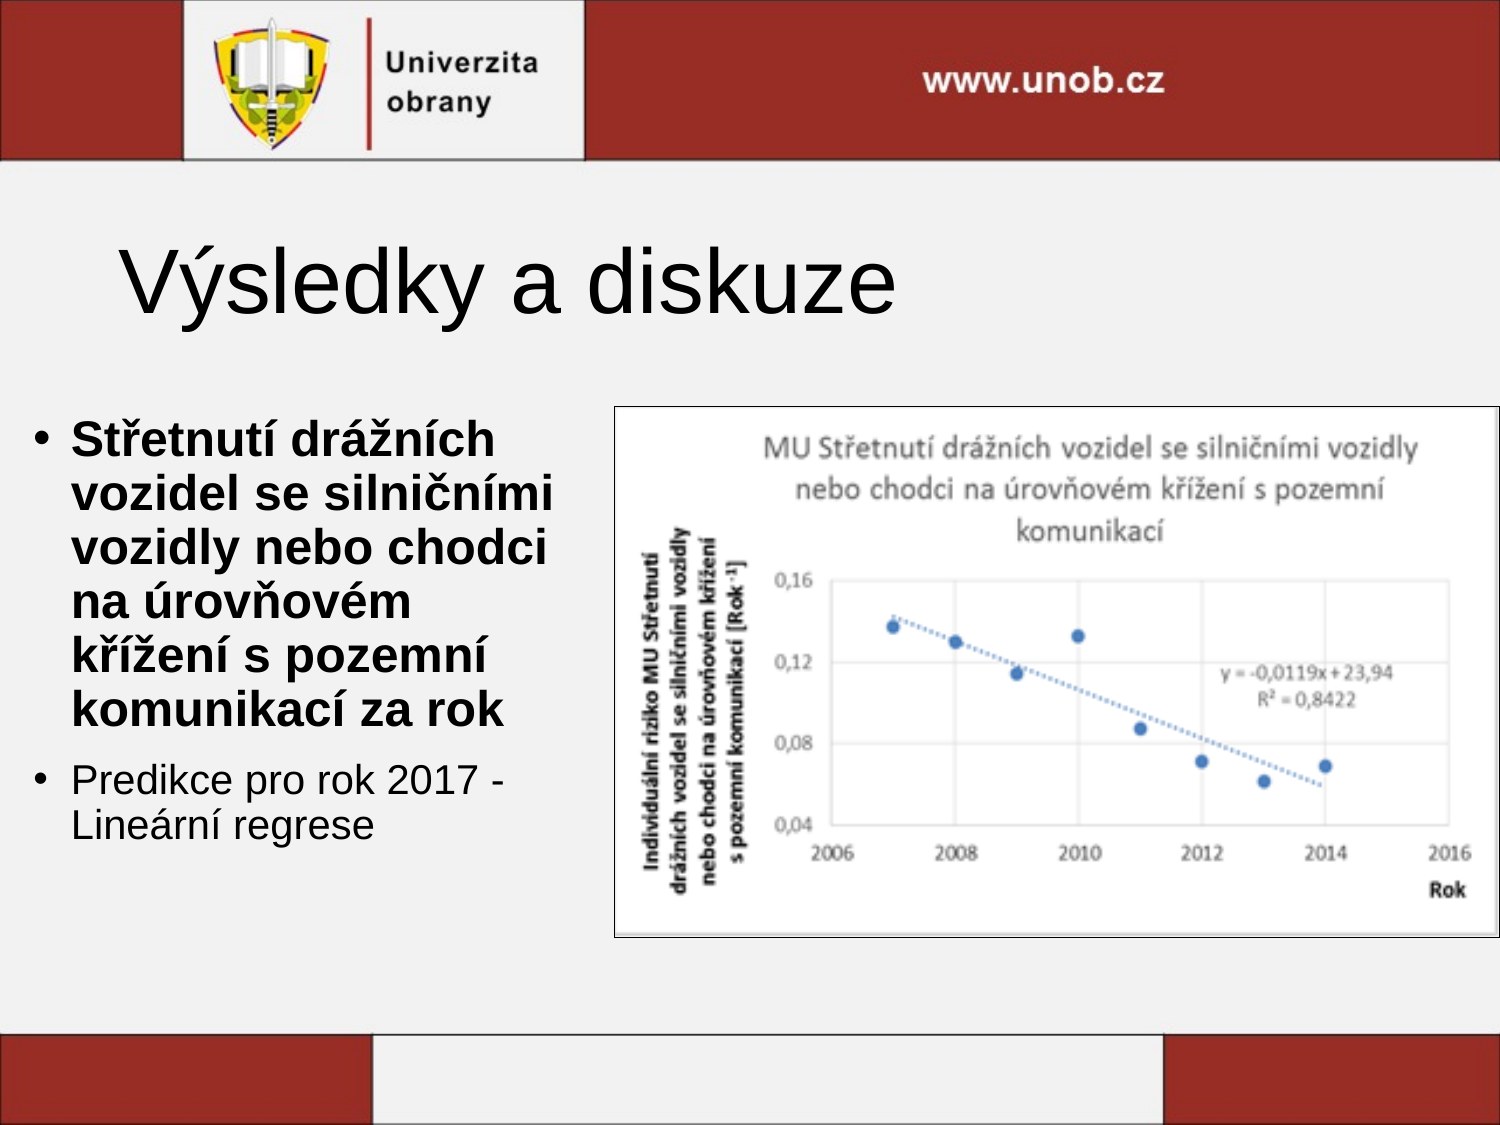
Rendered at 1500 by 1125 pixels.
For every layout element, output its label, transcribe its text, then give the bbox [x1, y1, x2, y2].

list Střetnutí drážních vozidel se silničními vozidly nebo chodci na úrovňovém křížení s pozemní komunikací za rok Predikce pro rok 2017 - Lineární regrese [18, 406, 582, 1014]
picture [0, 0, 1500, 1125]
title Výsledky a diskuze [103, 175, 1397, 393]
